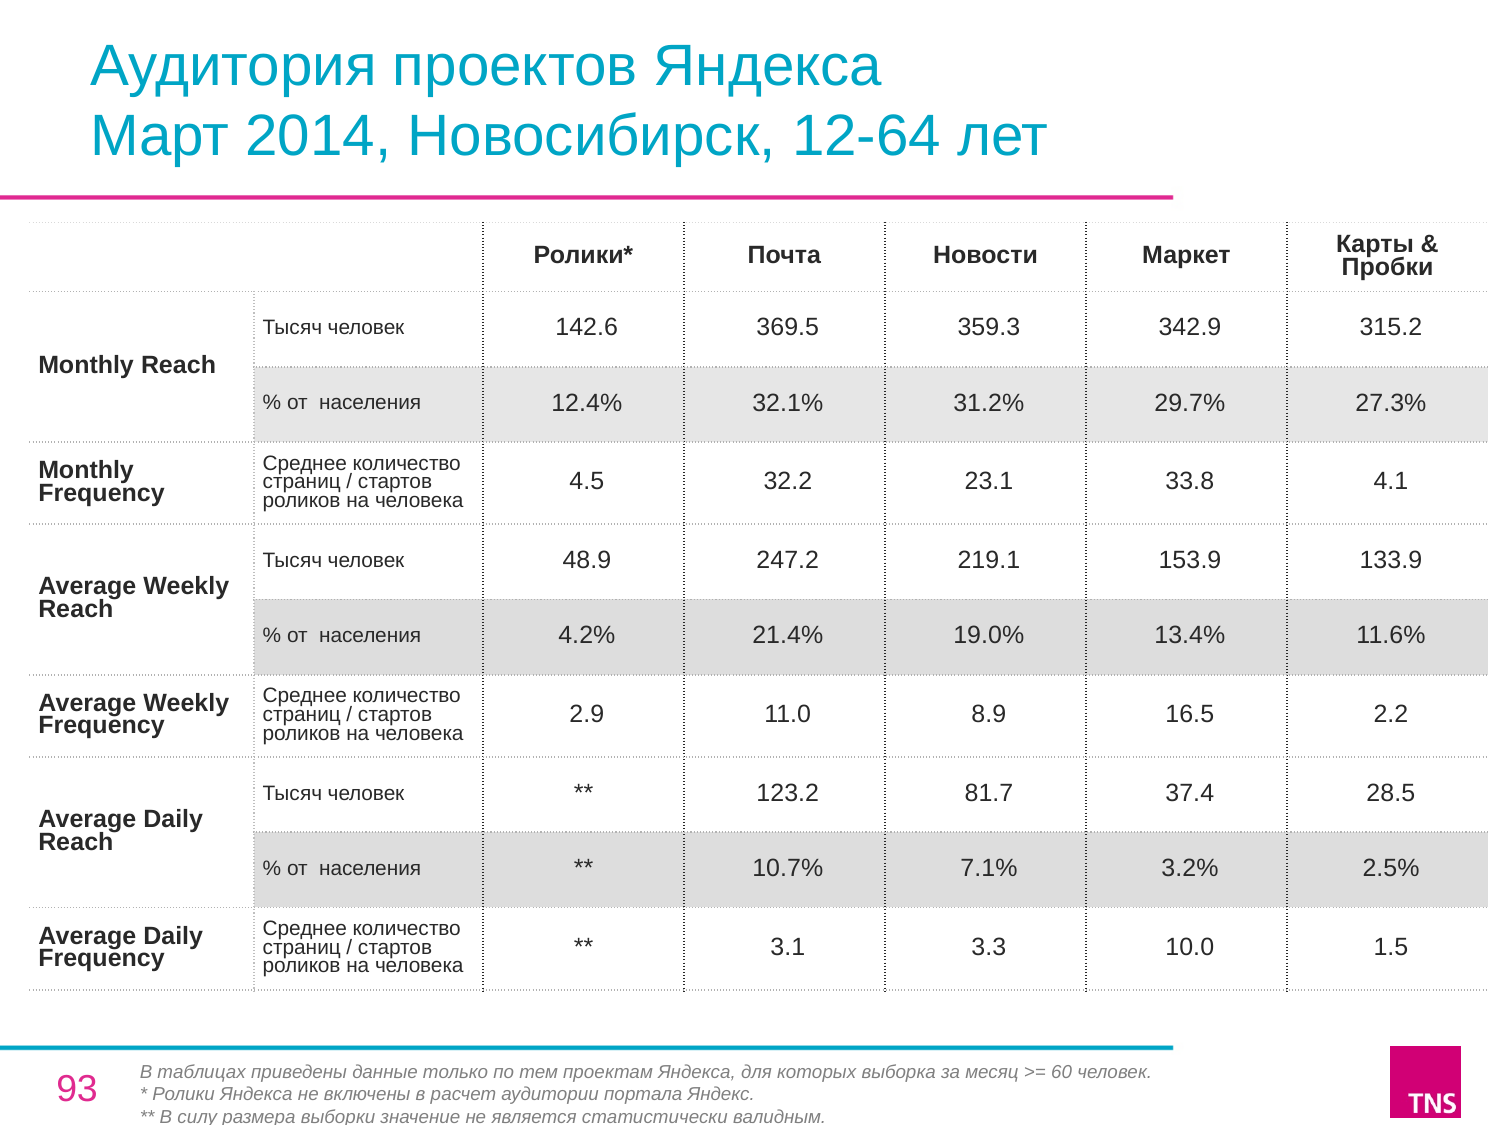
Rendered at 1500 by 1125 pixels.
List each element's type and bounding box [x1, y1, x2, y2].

picture [0, 0, 1500, 1125]
table_cell [29, 291, 1488, 990]
text_box [124, 1052, 1463, 1125]
slide_number [40, 1055, 124, 1125]
title [74, 8, 1476, 187]
table_header [29, 223, 1488, 291]
